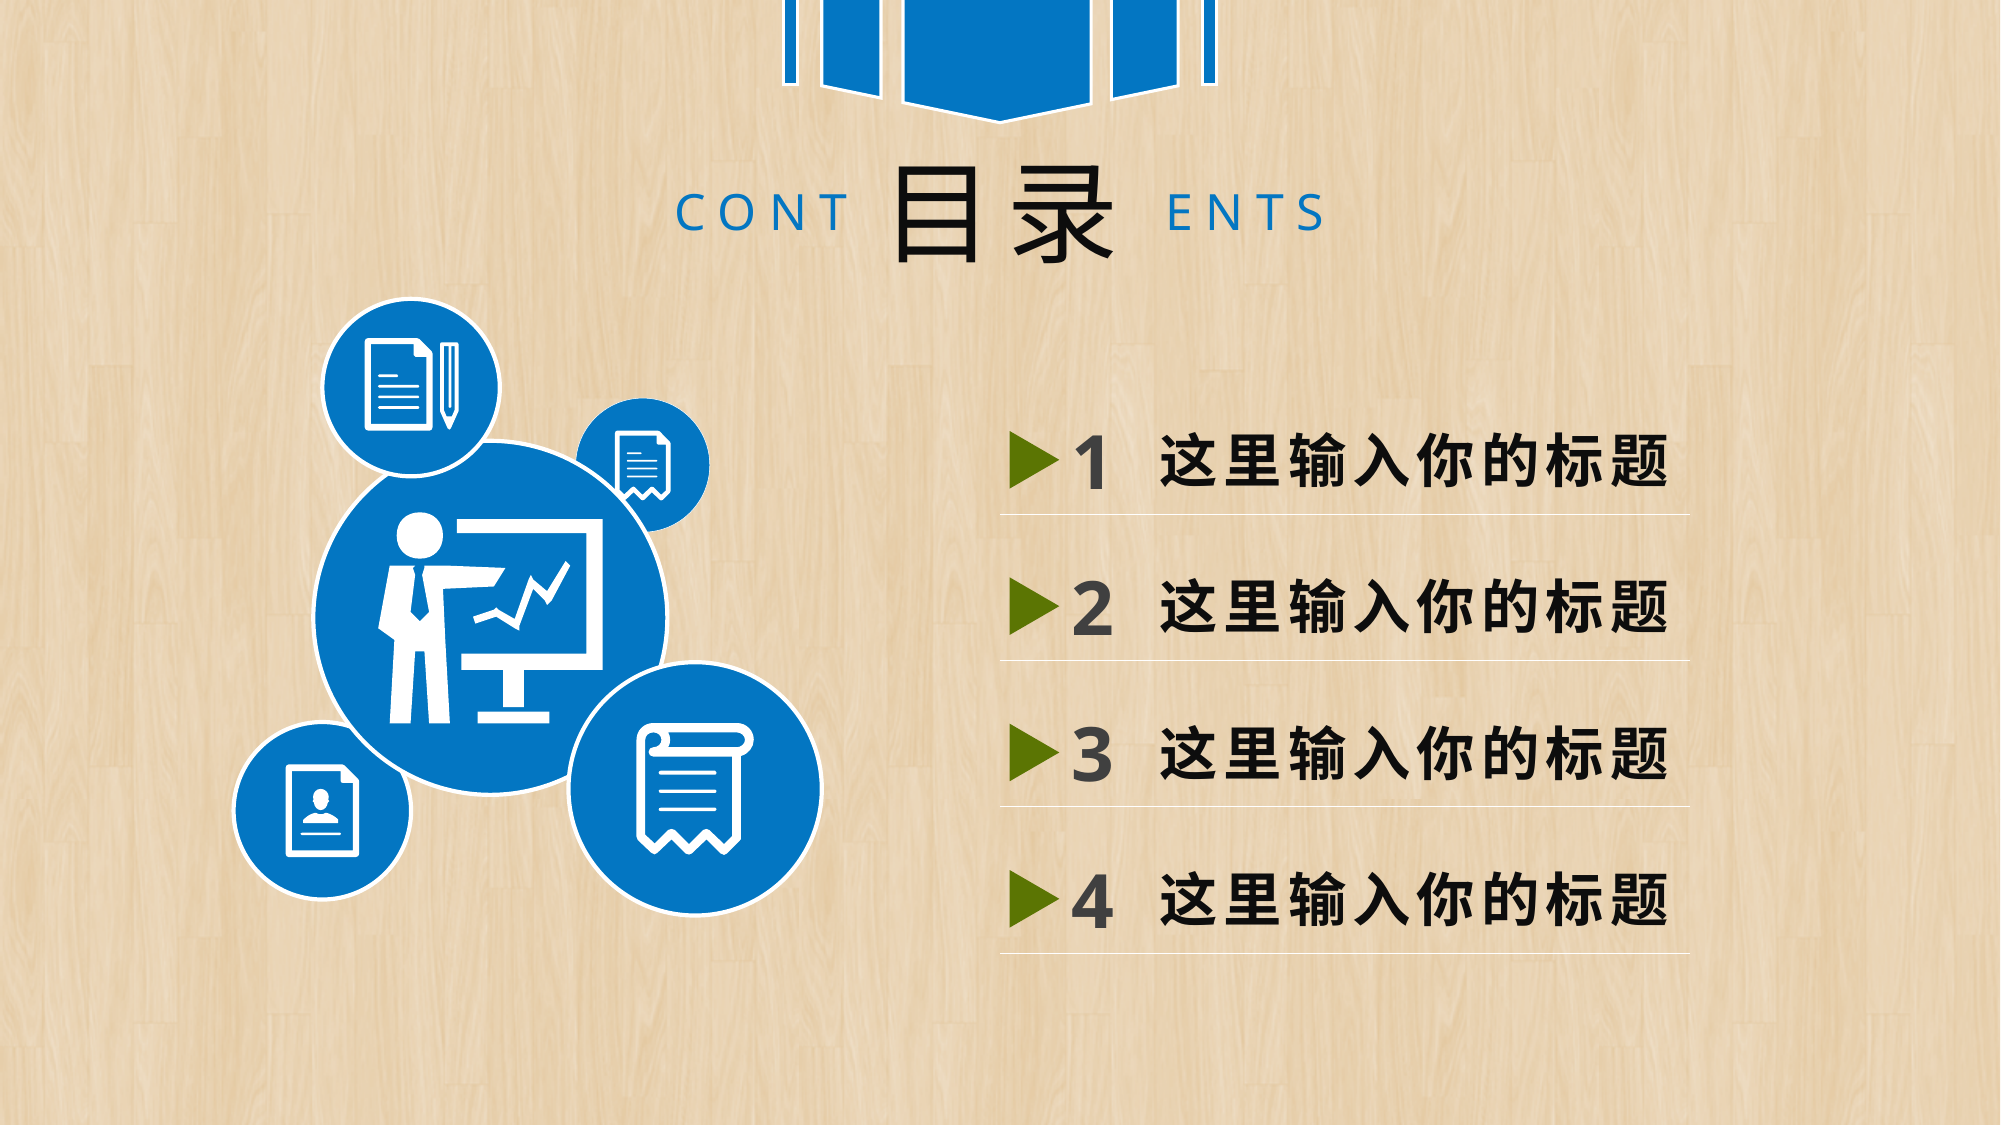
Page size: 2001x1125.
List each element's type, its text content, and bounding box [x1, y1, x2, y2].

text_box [1009, 845, 1691, 952]
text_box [783, 0, 1217, 123]
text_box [575, 398, 710, 533]
text_box [396, 512, 443, 559]
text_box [568, 662, 822, 916]
text_box 目录 [763, 135, 1237, 172]
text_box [233, 721, 412, 900]
text_box [603, 533, 669, 662]
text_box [322, 298, 500, 477]
text_box [477, 711, 550, 724]
picture [0, 0, 2001, 1125]
text_box CONT ENTS [660, 172, 1340, 248]
text_box [456, 519, 603, 708]
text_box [1009, 406, 1691, 513]
text_box [312, 440, 586, 796]
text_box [1009, 699, 1691, 806]
text_box [378, 565, 506, 724]
text_box 目录 [763, 248, 1237, 285]
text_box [1009, 553, 1691, 660]
